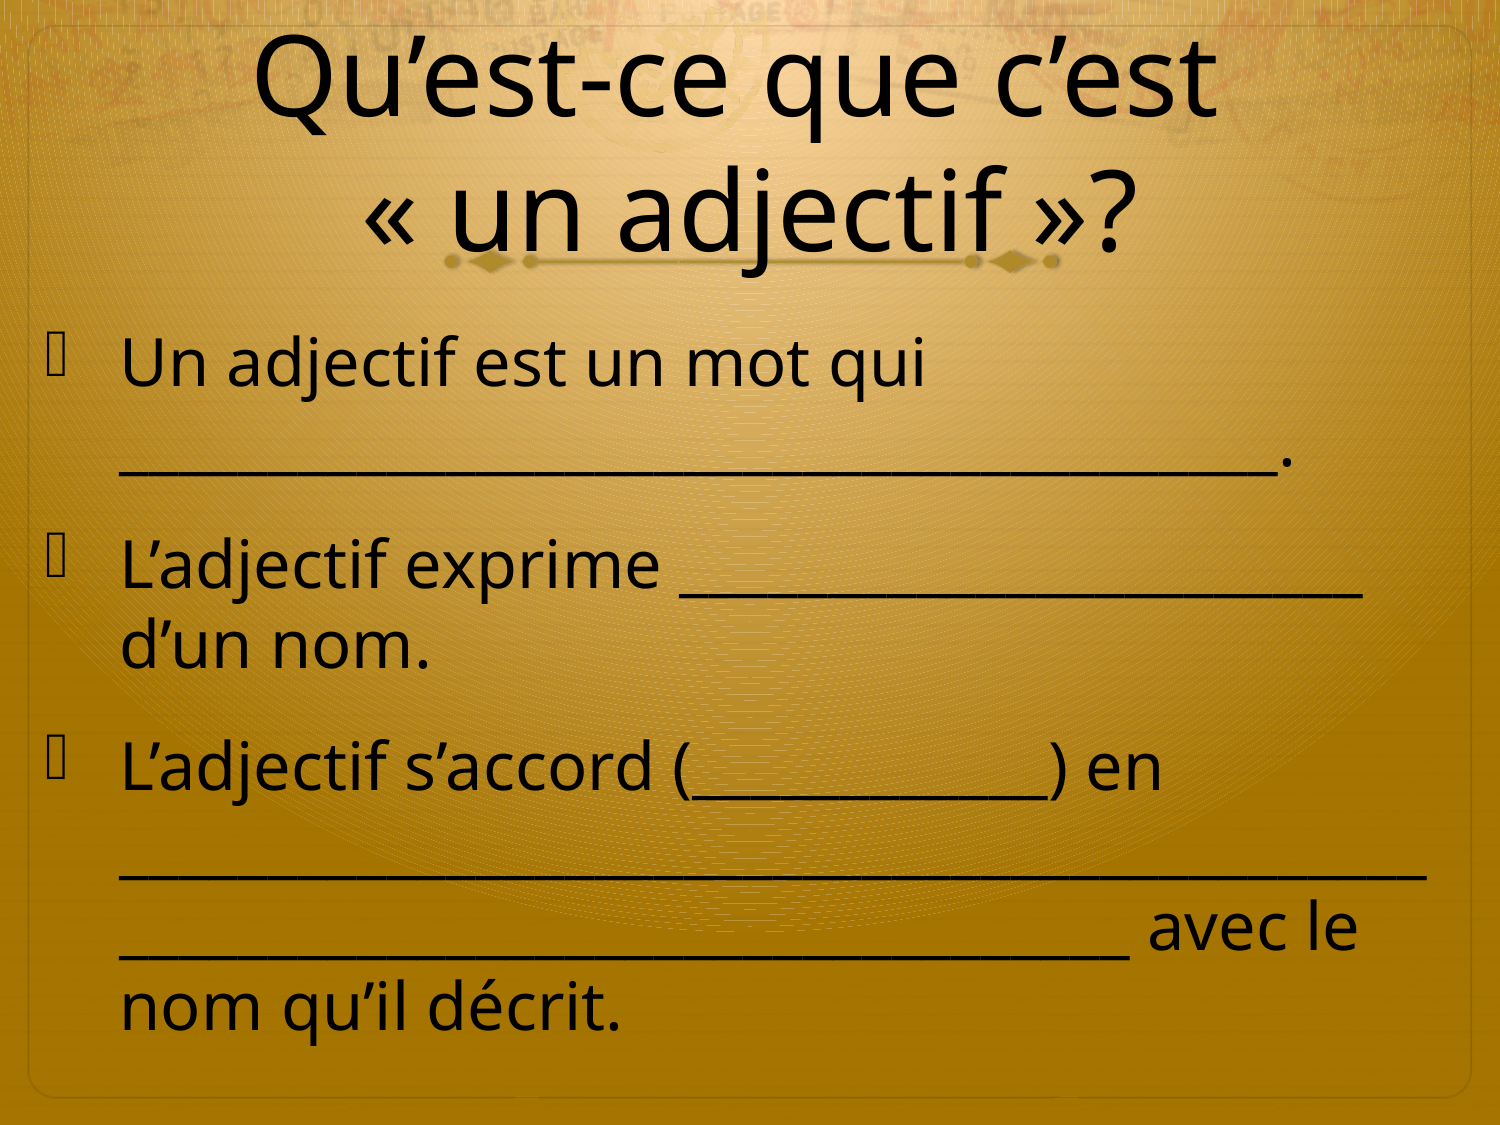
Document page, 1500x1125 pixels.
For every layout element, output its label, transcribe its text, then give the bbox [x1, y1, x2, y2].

picture [0, 0, 1500, 1125]
list Un adjectif est un mot qui _______________________________________. L’adjectif exprime _______________________ d’un nom. L’adjectif s’accord (____________) en ______________________________________________________________________________ avec le nom qu’il décrit. [29, 312, 1464, 1086]
title Qu’est-ce que c’est « un adjectif »? [93, 45, 1407, 233]
